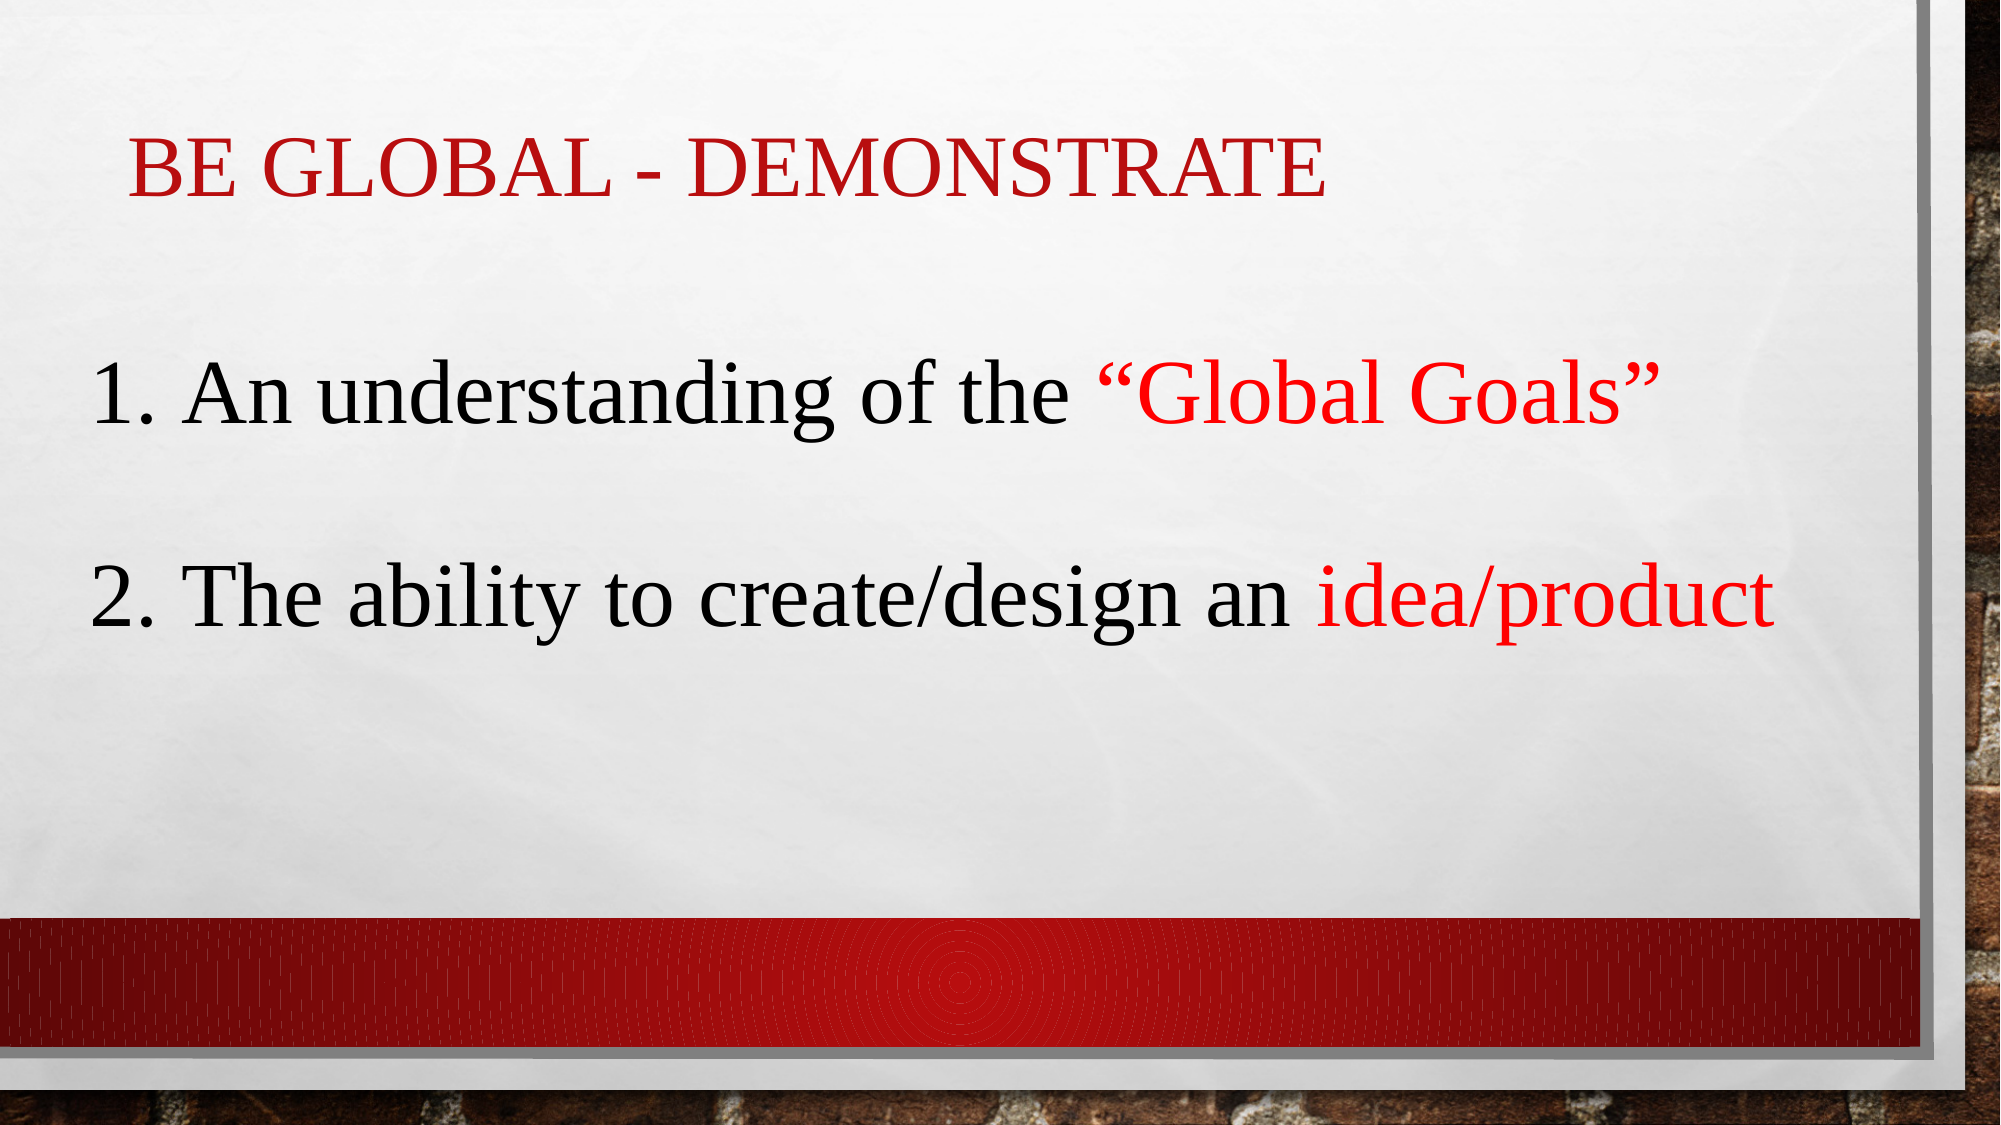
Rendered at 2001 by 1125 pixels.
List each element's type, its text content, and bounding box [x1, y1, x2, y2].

picture [0, 0, 2000, 1125]
text_box An understanding of the “Global Goals” The ability to create/design an idea/product [74, 226, 1847, 653]
title Be Global - Demonstrate [112, 112, 1818, 226]
